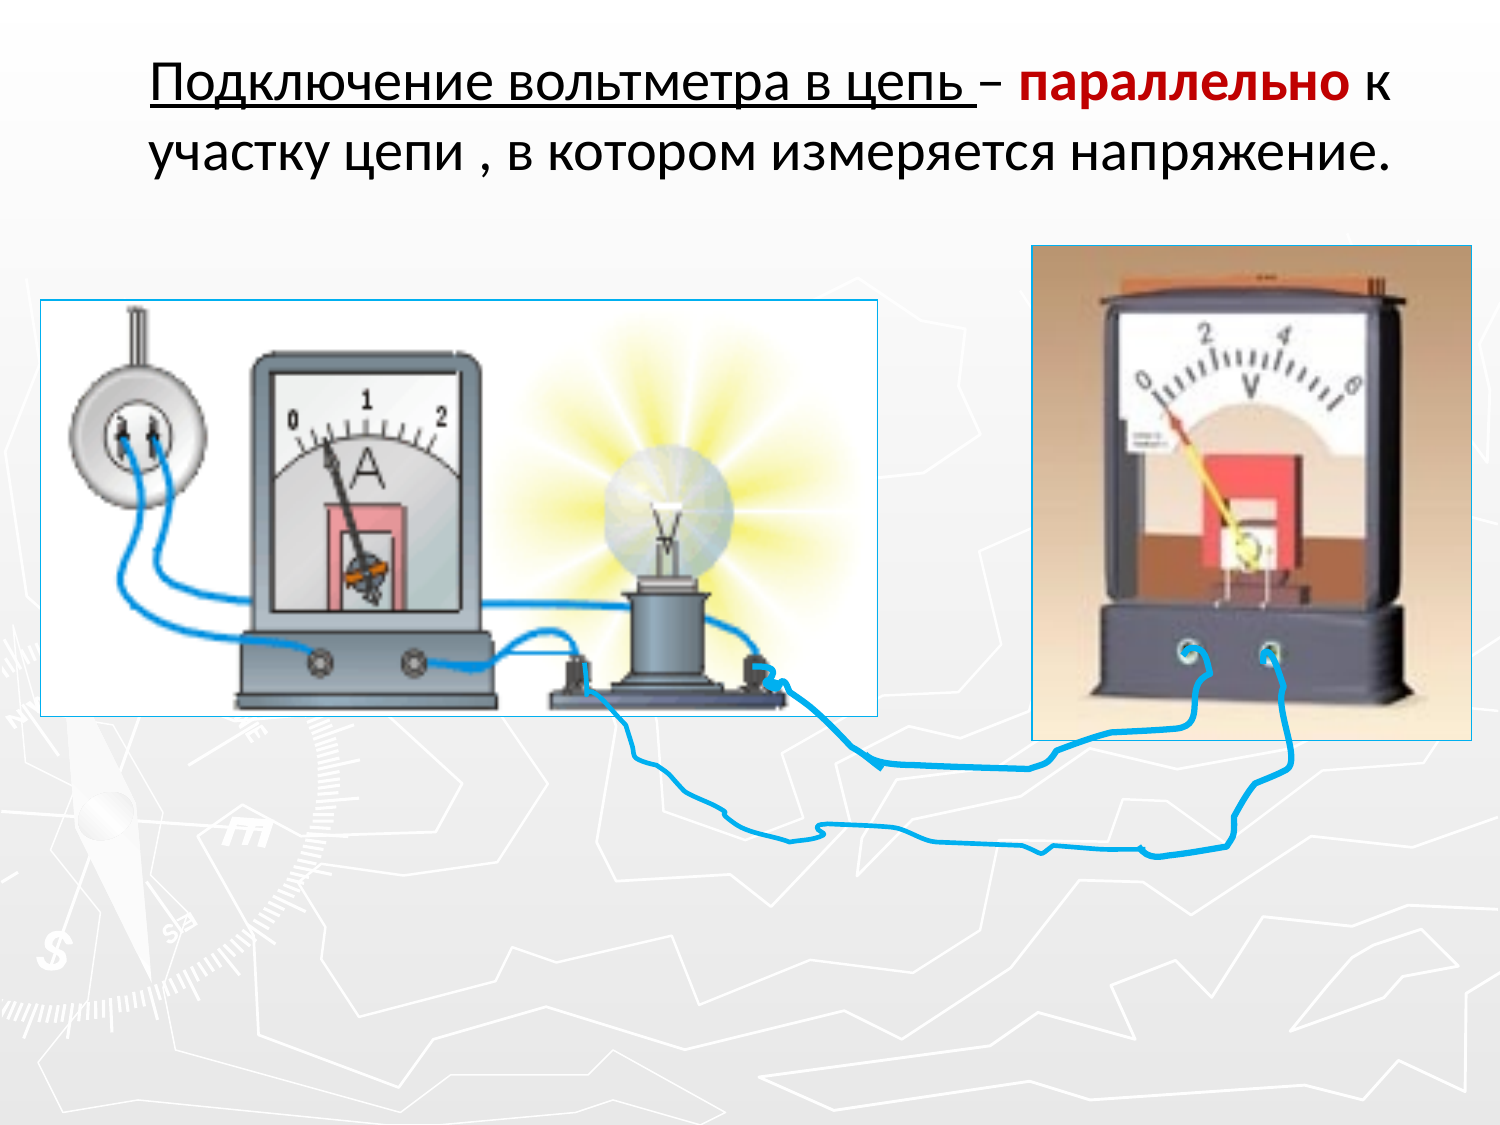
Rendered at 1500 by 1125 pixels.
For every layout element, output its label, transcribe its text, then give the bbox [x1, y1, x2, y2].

title Подключение вольтметра в цепь – параллельно к участку цепи , в котором измеряется напряжение. [40, 46, 1500, 178]
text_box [40, 245, 1471, 858]
